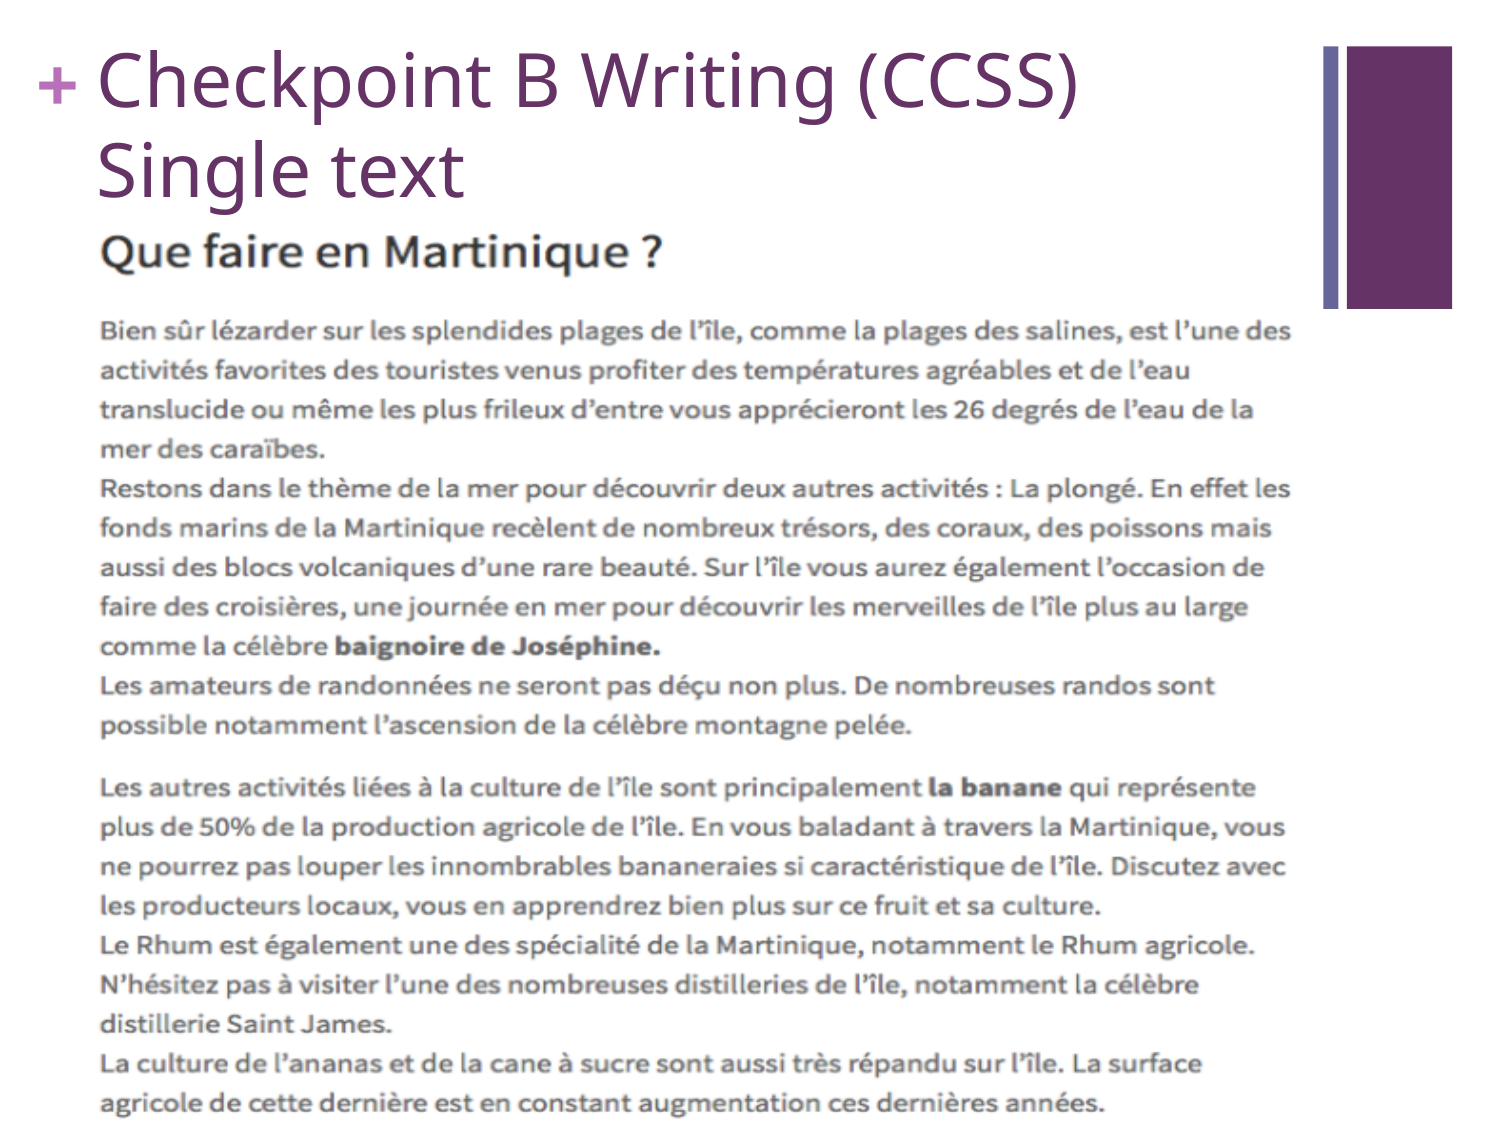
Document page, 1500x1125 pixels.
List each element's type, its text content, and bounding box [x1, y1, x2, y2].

title Checkpoint B Writing (CCSS) Single text [81, 24, 1322, 263]
picture [86, 222, 1313, 1125]
